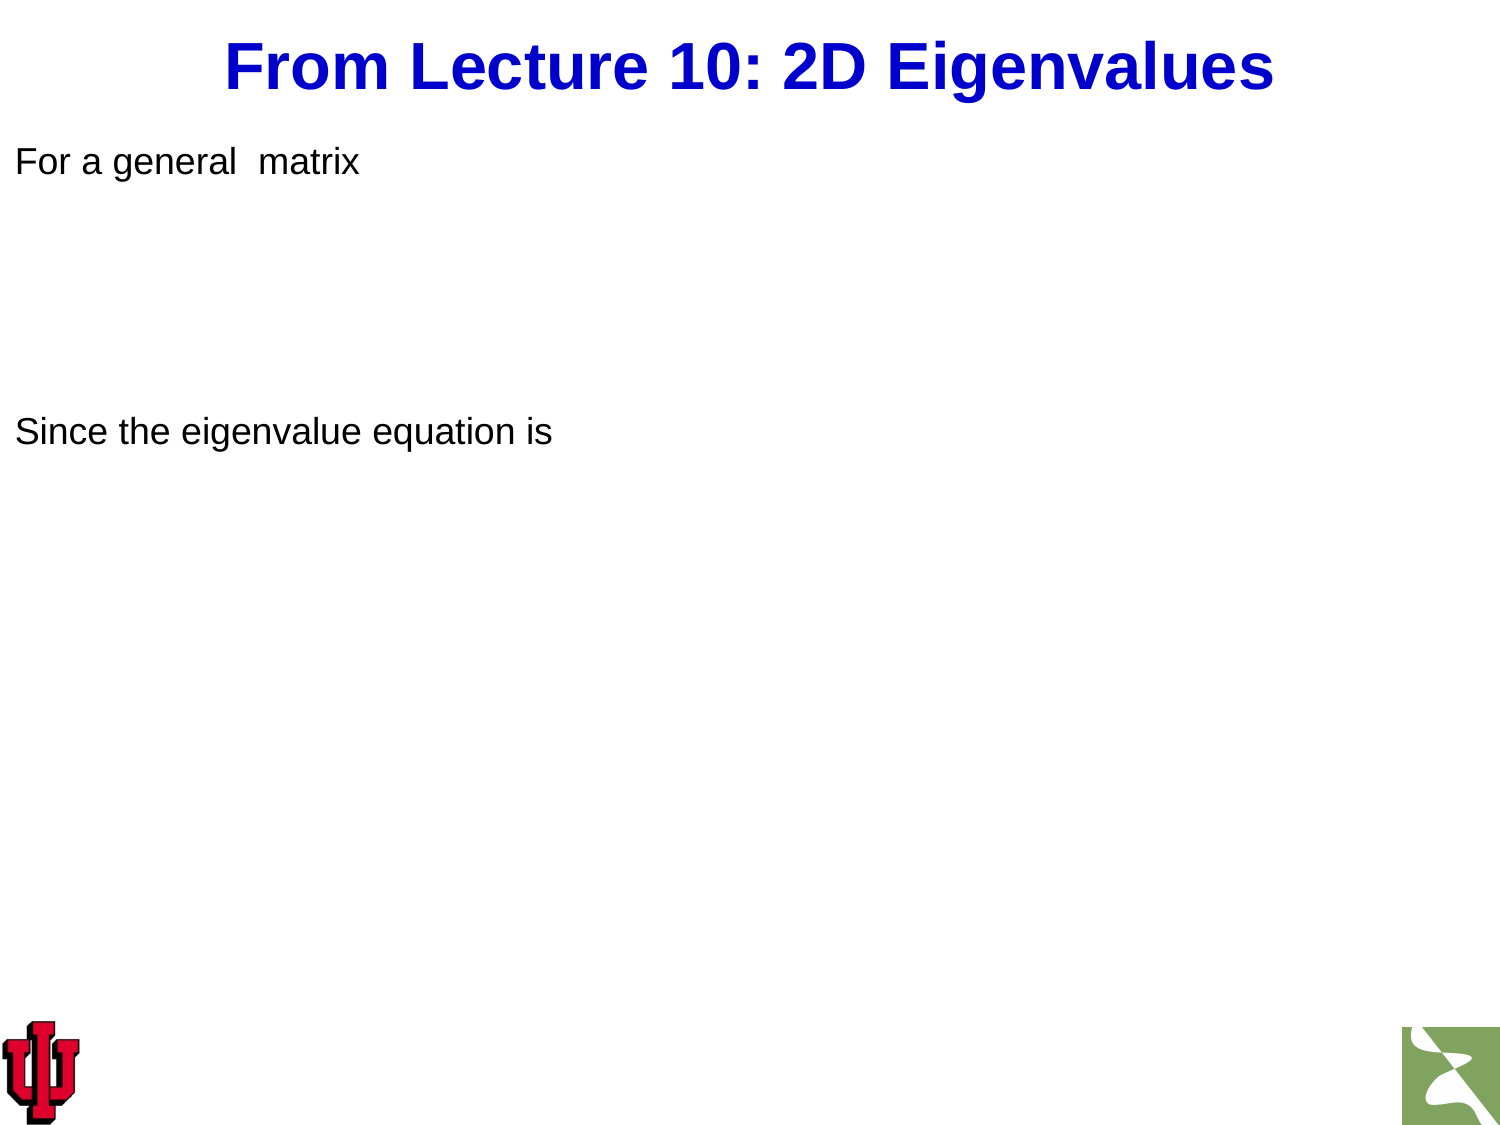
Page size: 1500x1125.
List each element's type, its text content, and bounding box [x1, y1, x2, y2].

picture [1402, 1027, 1500, 1125]
picture [0, 1020, 80, 1125]
title From Lecture 10: 2D Eigenvalues [0, 0, 1500, 125]
